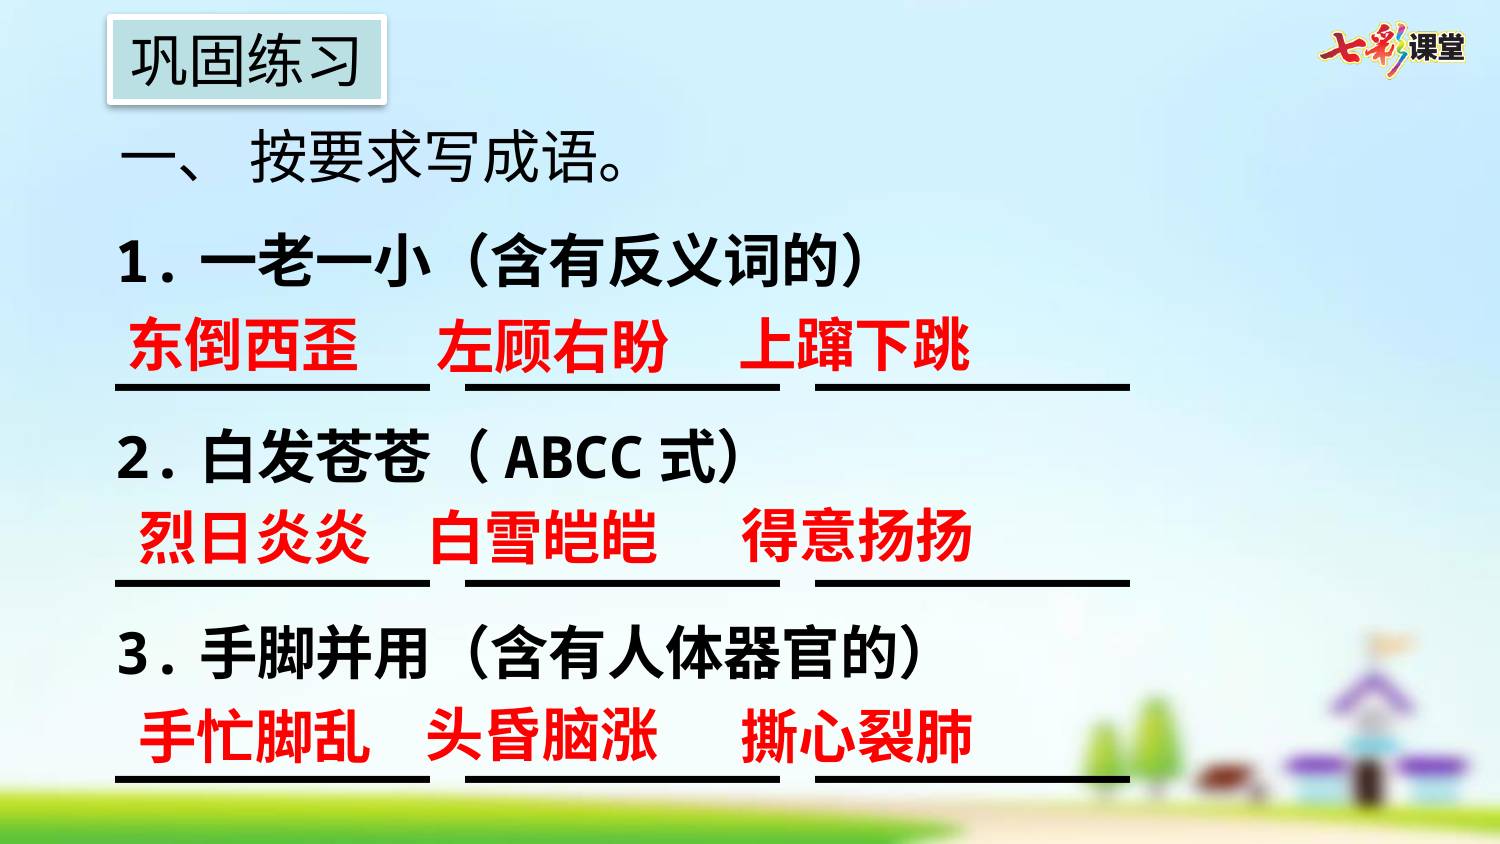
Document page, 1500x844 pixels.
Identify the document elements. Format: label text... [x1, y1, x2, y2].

picture [0, 0, 1500, 844]
text_box 撕心裂肺 [726, 692, 1079, 778]
text_box 上蹿下跳 [723, 301, 1038, 386]
text_box 头昏脑涨 [411, 690, 764, 776]
text_box 烈日炎炎 [123, 494, 411, 579]
text_box 东倒西歪 [111, 300, 411, 386]
text_box 左顾右盼 [421, 303, 723, 388]
text_box 得意扬扬 [726, 492, 1034, 577]
text_box 1.一老一小（含有反义词的） _________ _________ _________ 2.白发苍苍（ABCC式） _________ _________ _________ 3.手脚并用（含有人体器官的） _________ _________ _________ [100, 188, 1246, 792]
text_box 一、 按要求写成语。 [105, 113, 1246, 199]
text_box 白雪皑皑 [411, 494, 742, 579]
text_box 手忙脚乱 [123, 692, 431, 778]
text_box 巩固练习 [107, 14, 387, 105]
